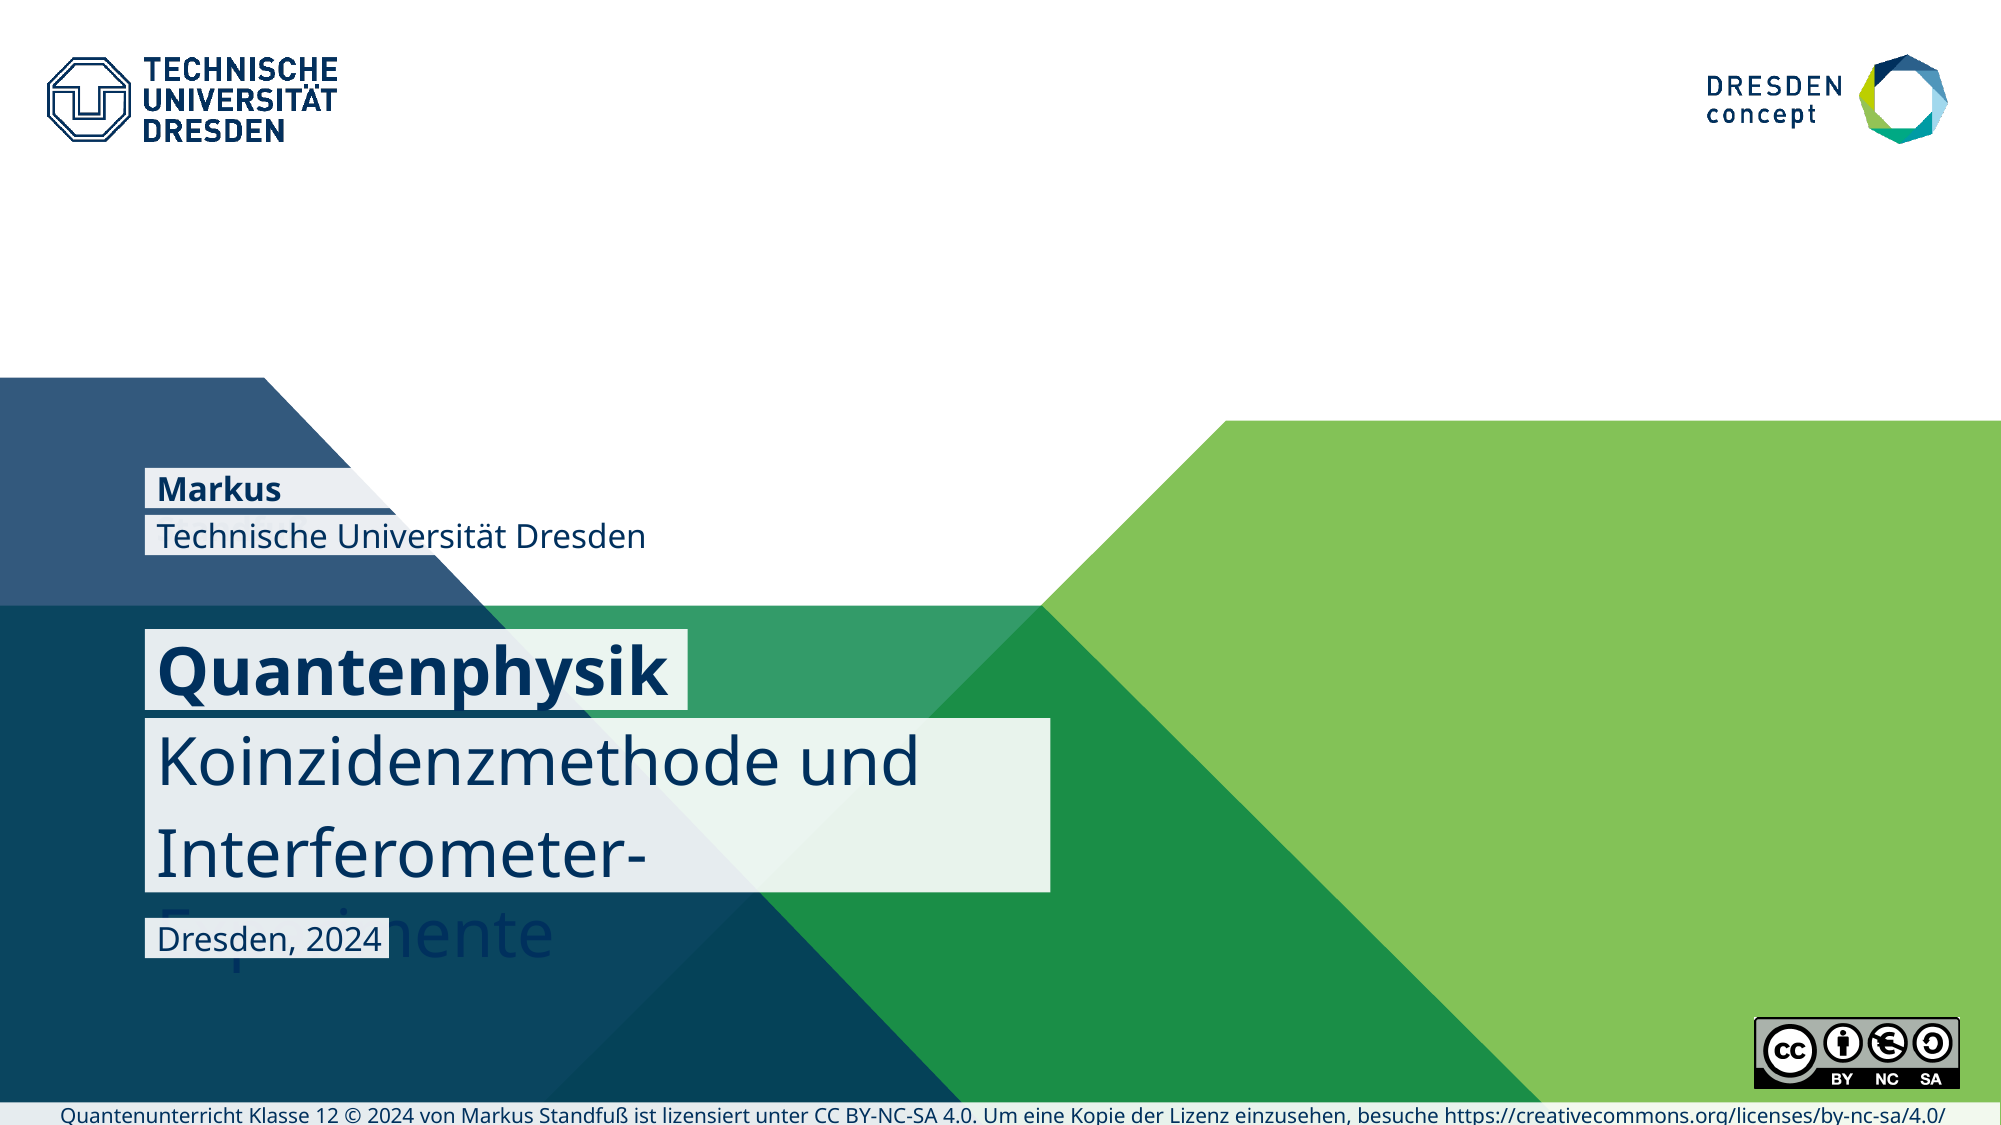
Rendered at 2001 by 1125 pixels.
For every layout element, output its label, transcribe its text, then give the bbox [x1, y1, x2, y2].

text_box Quantenunterricht Klasse 12 © 2024 von Markus Standfuß ist lizensiert unter CC BY-NC-SA 4.0. Um eine Kopie der Lizenz einzusehen, besuche https://creativecommons.org/licenses/by-nc-sa/4.0/ [0, 1102, 2000, 1125]
picture [1707, 54, 1948, 144]
picture [1754, 1017, 1960, 1090]
list Markus Standfuß [144, 467, 433, 509]
list Koinzidenzmethode und Interferometer-Experimente [144, 718, 1051, 893]
title Quantenphysik [144, 629, 688, 710]
picture [47, 57, 337, 142]
list Dresden, 2024 [144, 917, 389, 959]
list Technische Universität Dresden [144, 514, 656, 556]
